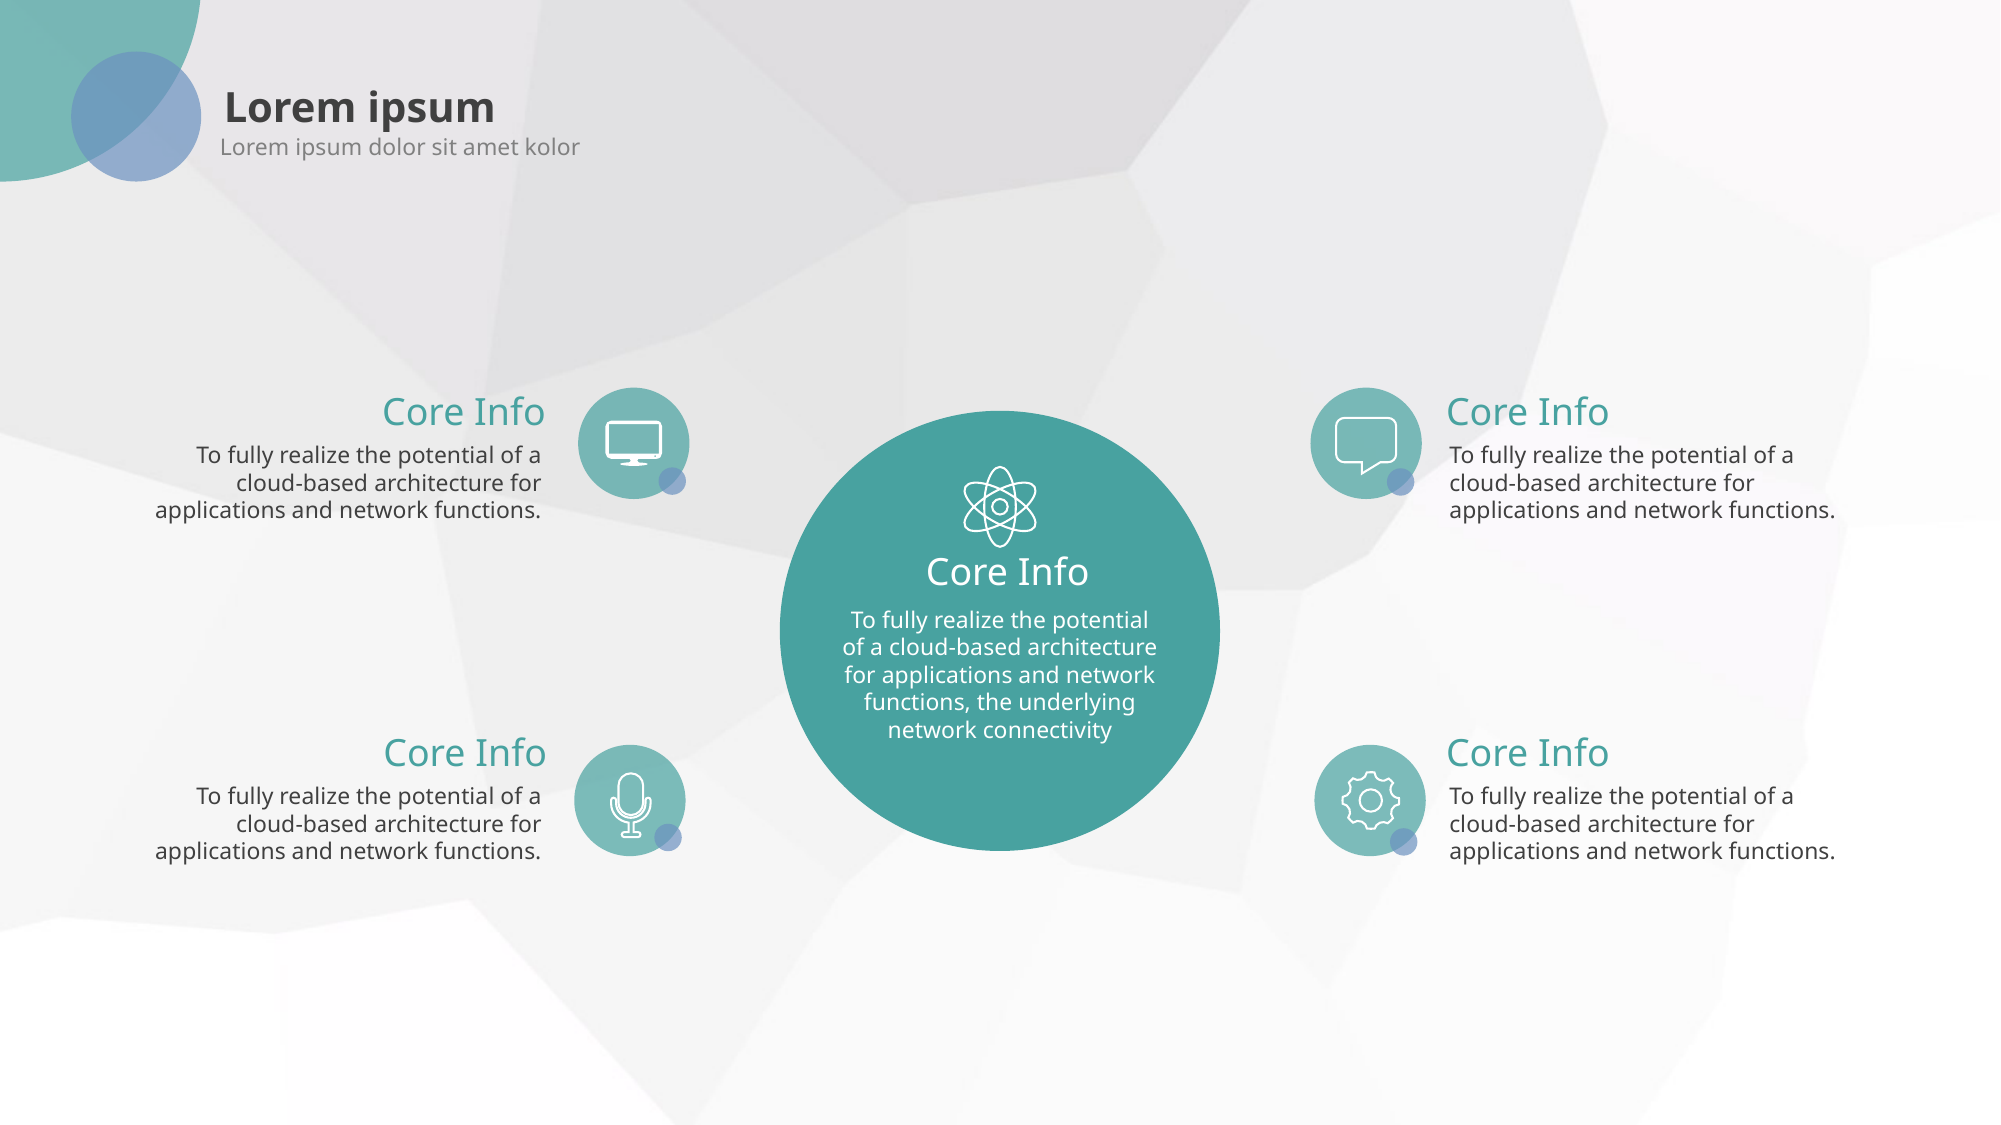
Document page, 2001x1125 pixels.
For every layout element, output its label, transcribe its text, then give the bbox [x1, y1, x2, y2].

text_box [1341, 771, 1401, 830]
text_box To fully realize the potential of a cloud-based architecture for applications and network functions. [119, 433, 557, 531]
text_box To fully realize the potential of a cloud-based architecture for applications and network functions. [119, 774, 557, 872]
text_box [778, 409, 1222, 853]
text_box Core Info [1431, 721, 1625, 782]
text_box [960, 466, 1040, 547]
text_box [70, 50, 203, 183]
text_box [1309, 386, 1423, 501]
text_box [0, 0, 202, 183]
text_box Core Info [1431, 380, 1625, 441]
text_box Core Info [367, 380, 561, 441]
text_box [1385, 467, 1416, 497]
text_box [577, 386, 691, 501]
picture [0, 0, 2001, 1125]
text_box [1335, 416, 1398, 476]
text_box Core Info [368, 721, 562, 782]
text_box [605, 420, 663, 466]
text_box [1313, 743, 1427, 858]
text_box To fully realize the potential of a cloud-based architecture for applications and network functions, the underlying network connectivity [822, 598, 1178, 751]
text_box Lorem ipsum [209, 73, 511, 125]
text_box [653, 822, 683, 853]
text_box Core Info [911, 540, 1105, 601]
text_box [1388, 827, 1419, 857]
text_box Lorem ipsum dolor sit amet kolor [205, 125, 596, 168]
text_box [573, 743, 687, 858]
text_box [611, 773, 651, 838]
text_box To fully realize the potential of a cloud-based architecture for applications and network functions. [1434, 774, 1872, 872]
text_box [657, 466, 688, 496]
text_box To fully realize the potential of a cloud-based architecture for applications and network functions. [1434, 433, 1872, 531]
